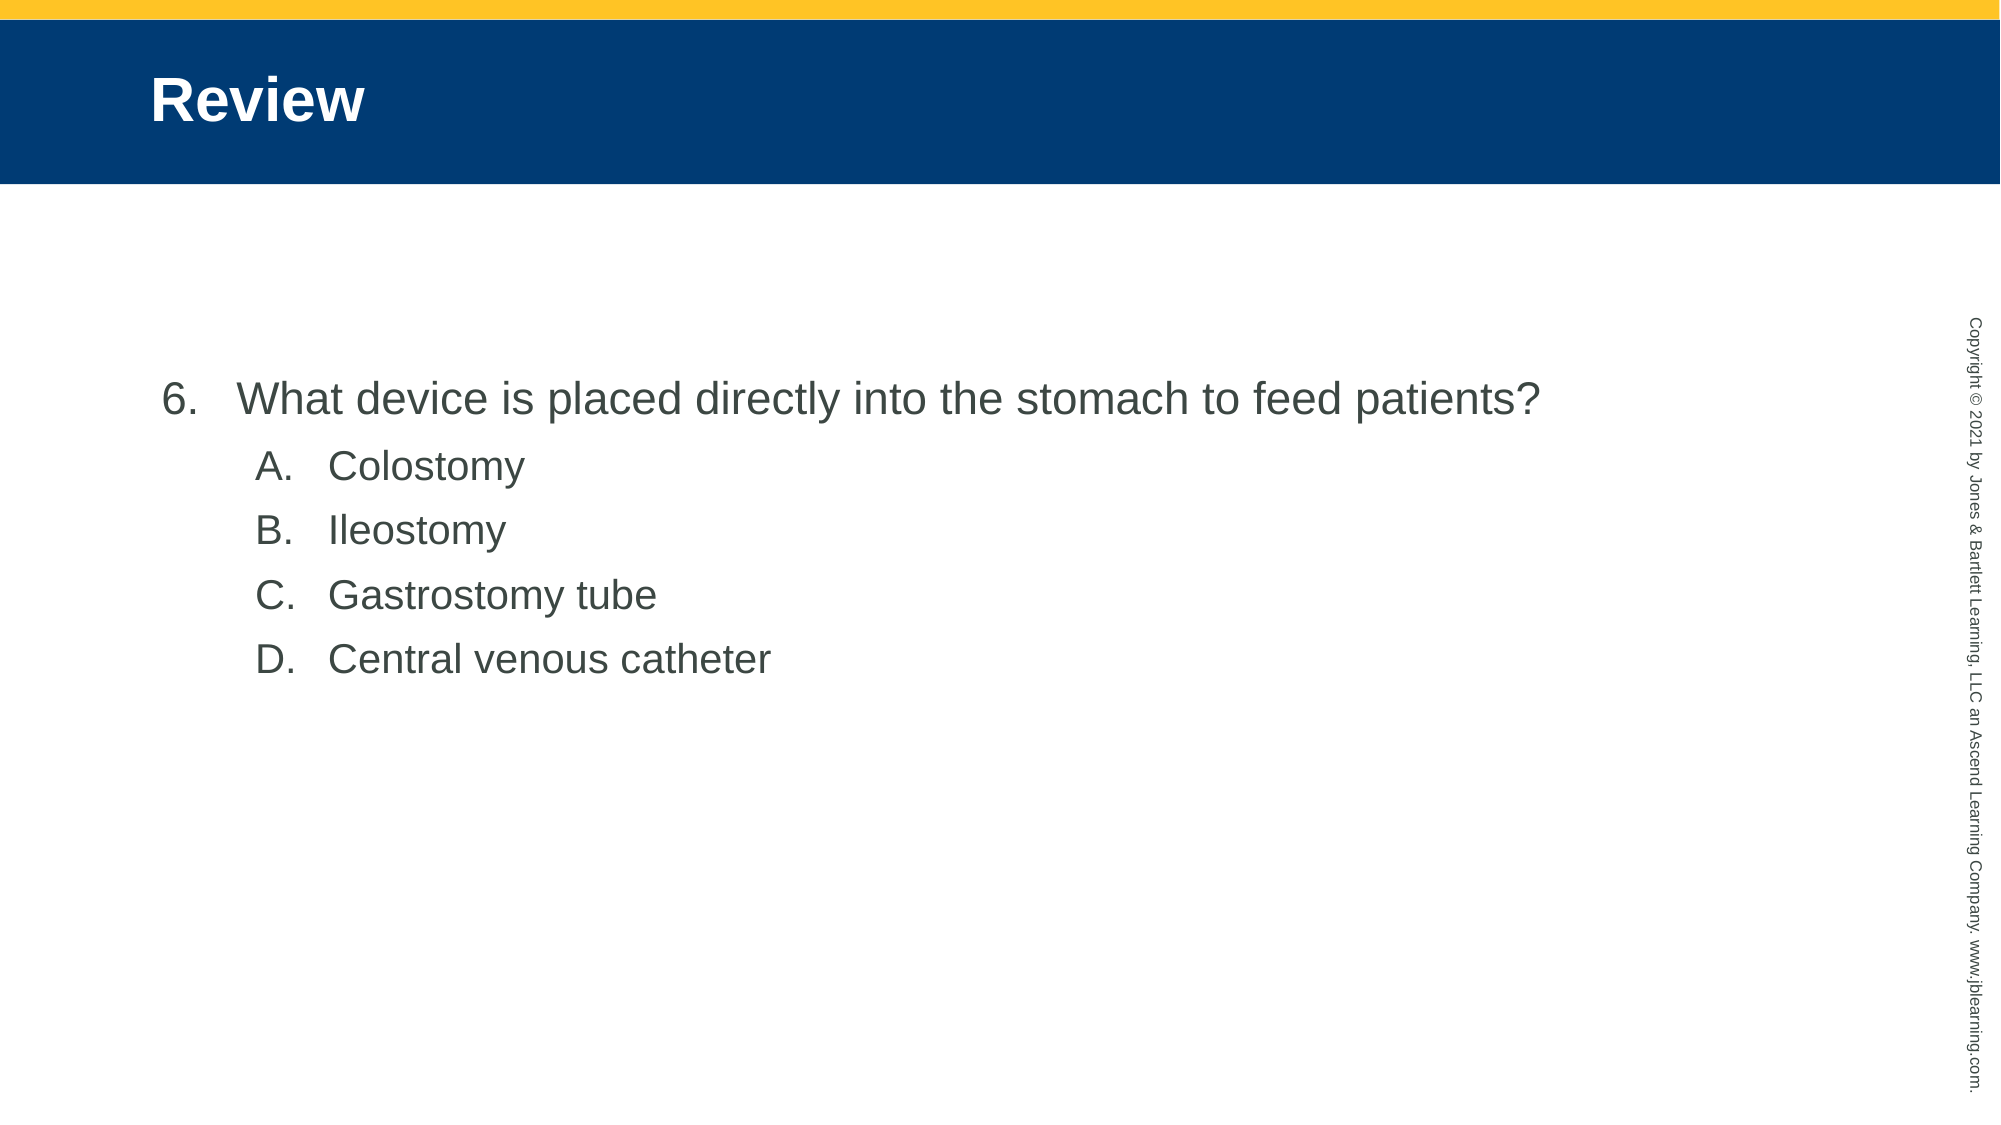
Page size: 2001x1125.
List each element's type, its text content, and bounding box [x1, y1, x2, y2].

list What device is placed directly into the stomach to feed patients? Colostomy Ileostomy Gastrostomy tube Central venous catheter [146, 361, 1859, 1016]
title Review [0, 19, 2000, 185]
